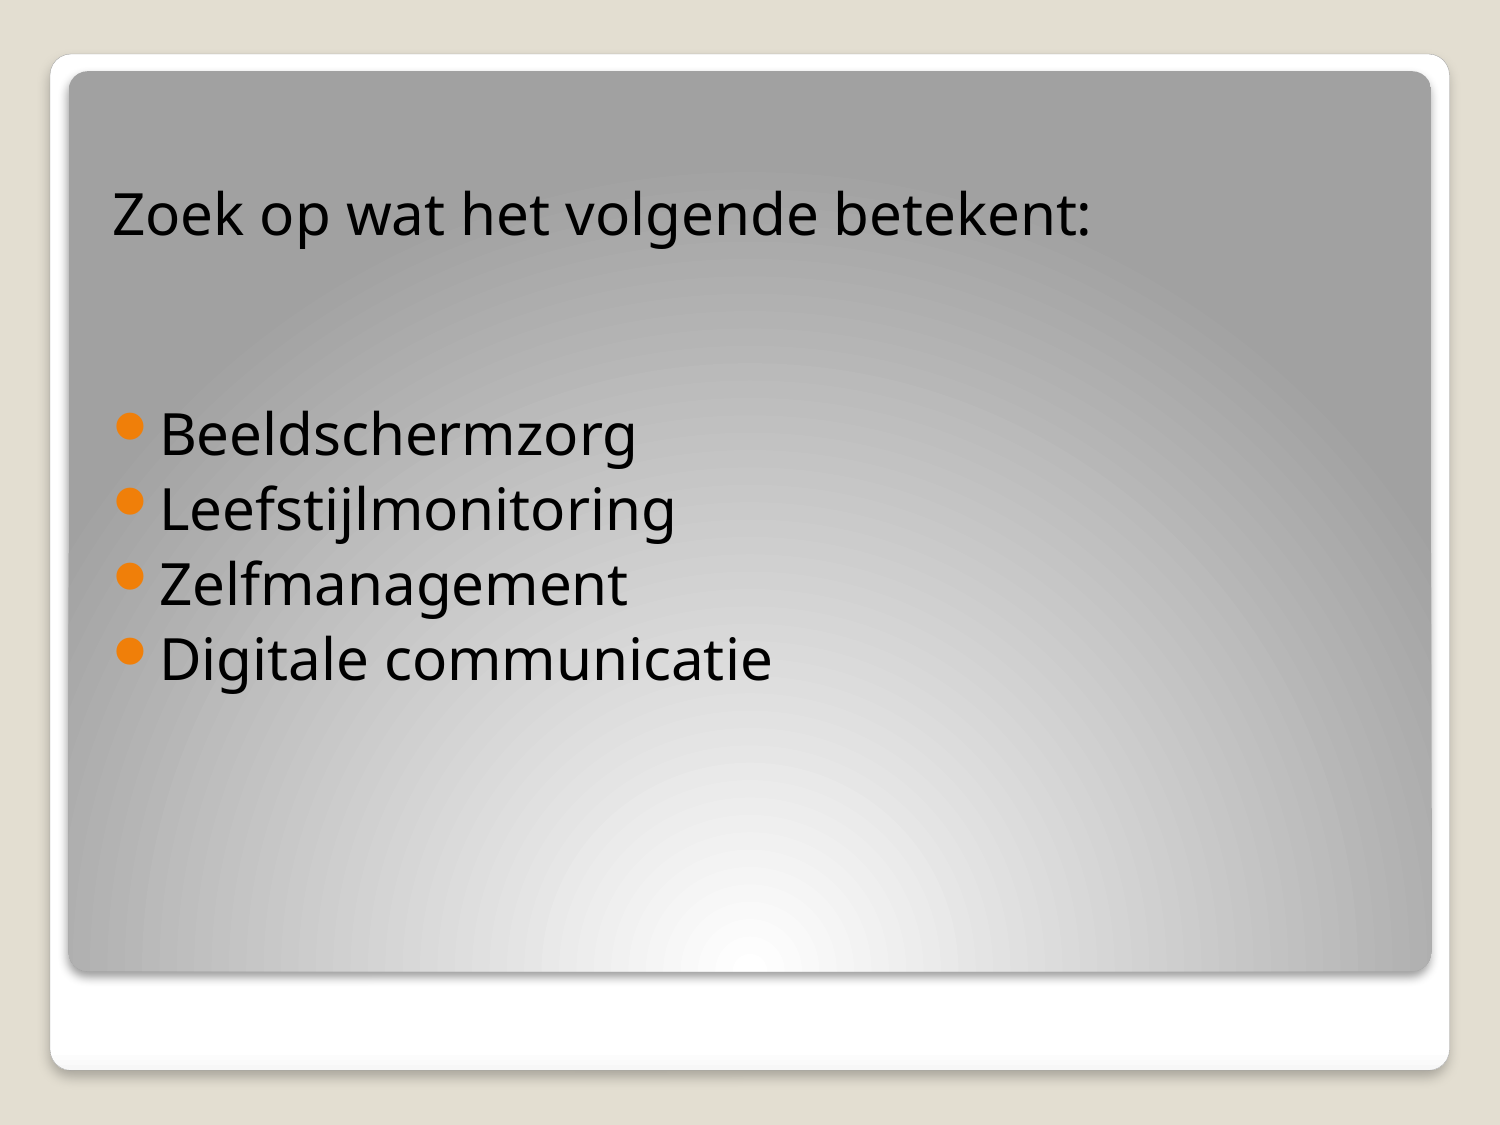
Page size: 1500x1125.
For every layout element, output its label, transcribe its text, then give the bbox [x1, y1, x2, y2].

list Zoek op wat het volgende betekent: Beeldschermzorg Leefstijlmonitoring Zelfmanagement Digitale communicatie [82, 86, 1425, 774]
